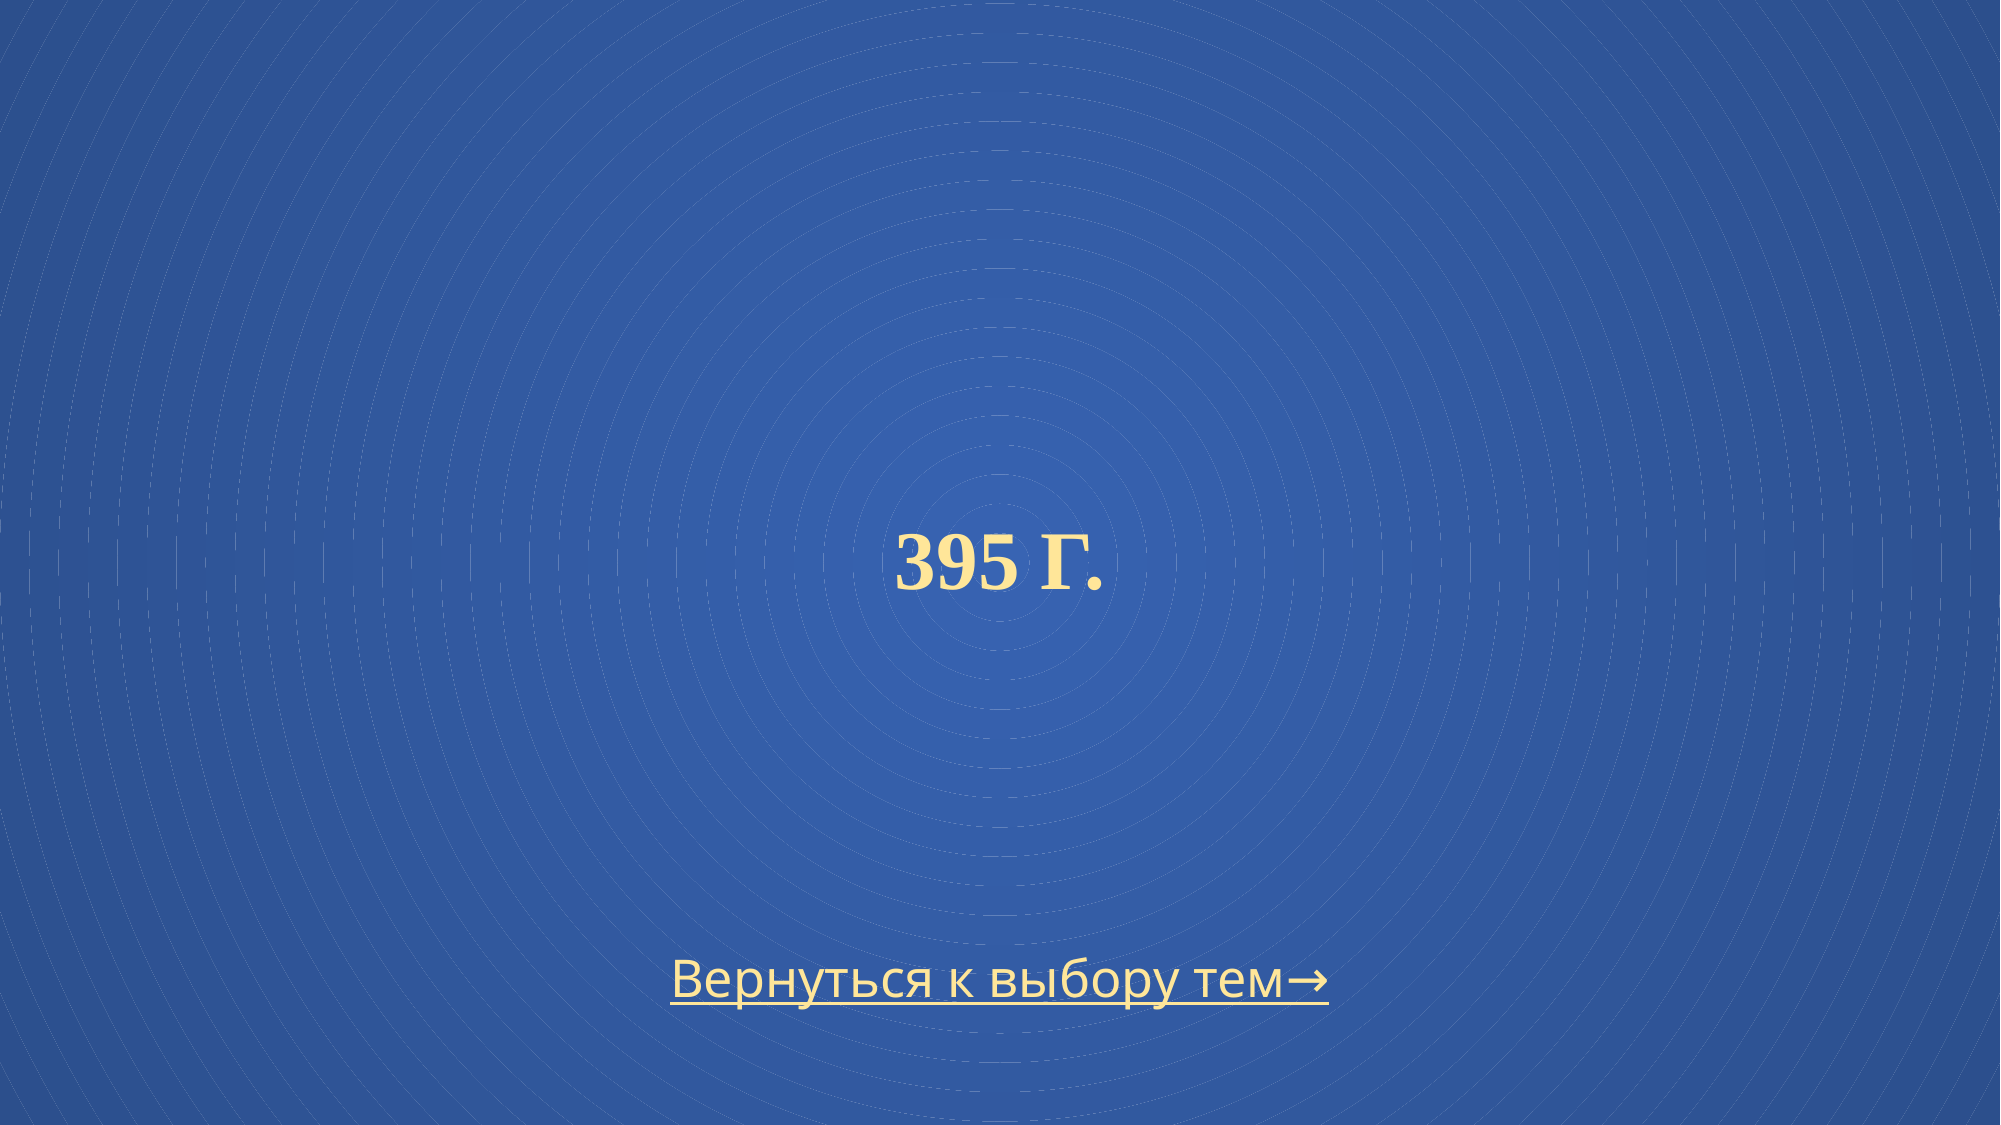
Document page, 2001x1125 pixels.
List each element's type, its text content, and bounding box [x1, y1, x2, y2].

text_box Вернуться к выбору тем→ [655, 938, 1345, 1016]
title 395 г. [117, 438, 1883, 687]
